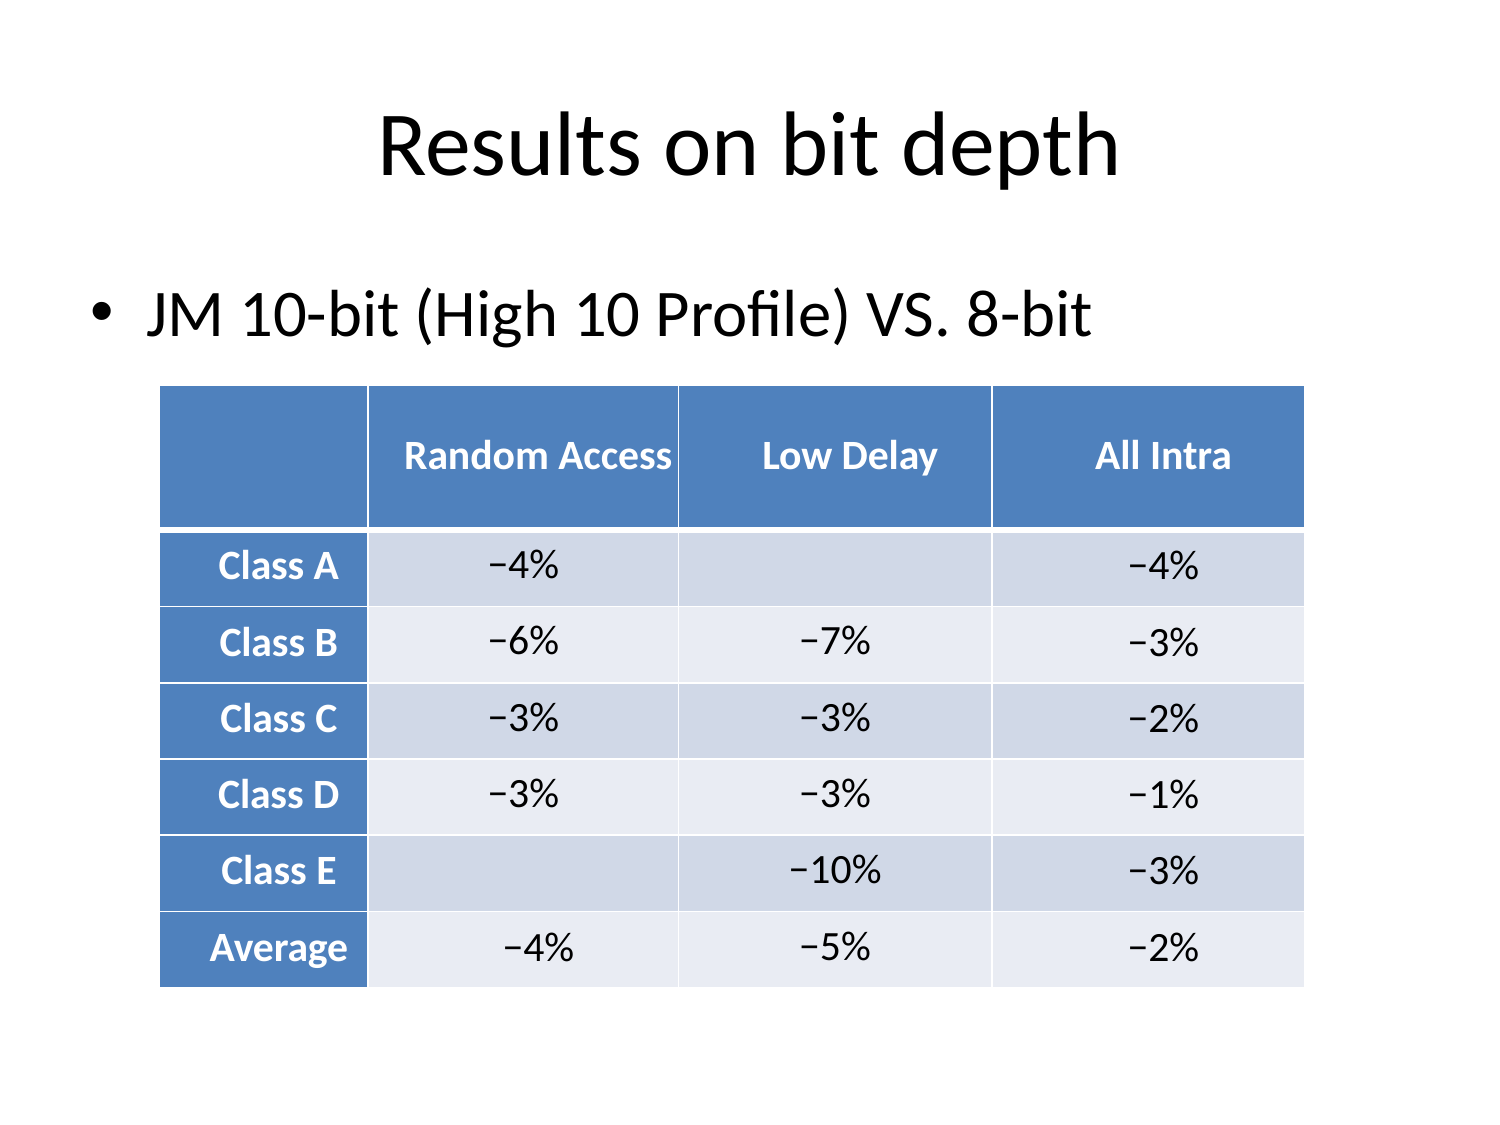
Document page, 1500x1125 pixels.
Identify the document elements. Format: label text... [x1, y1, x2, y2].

table_cell −2% [993, 912, 1304, 987]
table_cell Class E [160, 836, 367, 911]
table_cell Class B [160, 607, 367, 682]
table_cell −2% [993, 684, 1304, 758]
table_cell −3% [993, 607, 1304, 682]
table_cell −6% [369, 607, 678, 682]
table_cell [369, 836, 678, 911]
table_cell −3% [679, 760, 991, 834]
table_cell Class D [160, 760, 367, 834]
list JM 10-bit (High 10 Profile) VS. 8-bit [75, 262, 1425, 1005]
table_cell −5% [679, 912, 991, 987]
table_cell −1% [993, 760, 1304, 834]
table_cell −3% [679, 684, 991, 758]
table_header Random Access [369, 386, 678, 527]
table_cell −3% [369, 760, 678, 834]
table_cell Class C [160, 684, 367, 758]
table_cell −4% [369, 533, 678, 606]
table_cell −3% [993, 836, 1304, 911]
table_cell [679, 533, 991, 606]
table_cell −4% [369, 912, 678, 987]
table_header All Intra [993, 386, 1304, 527]
table_cell −7% [679, 607, 991, 682]
table_cell −3% [369, 684, 678, 758]
table_cell −10% [679, 836, 991, 911]
title Results on bit depth [75, 45, 1425, 233]
table_header Low Delay [679, 386, 991, 527]
table_cell −4% [993, 533, 1304, 606]
table_cell Class A [160, 533, 367, 606]
table_header [160, 386, 367, 527]
table_cell Average [160, 912, 367, 987]
